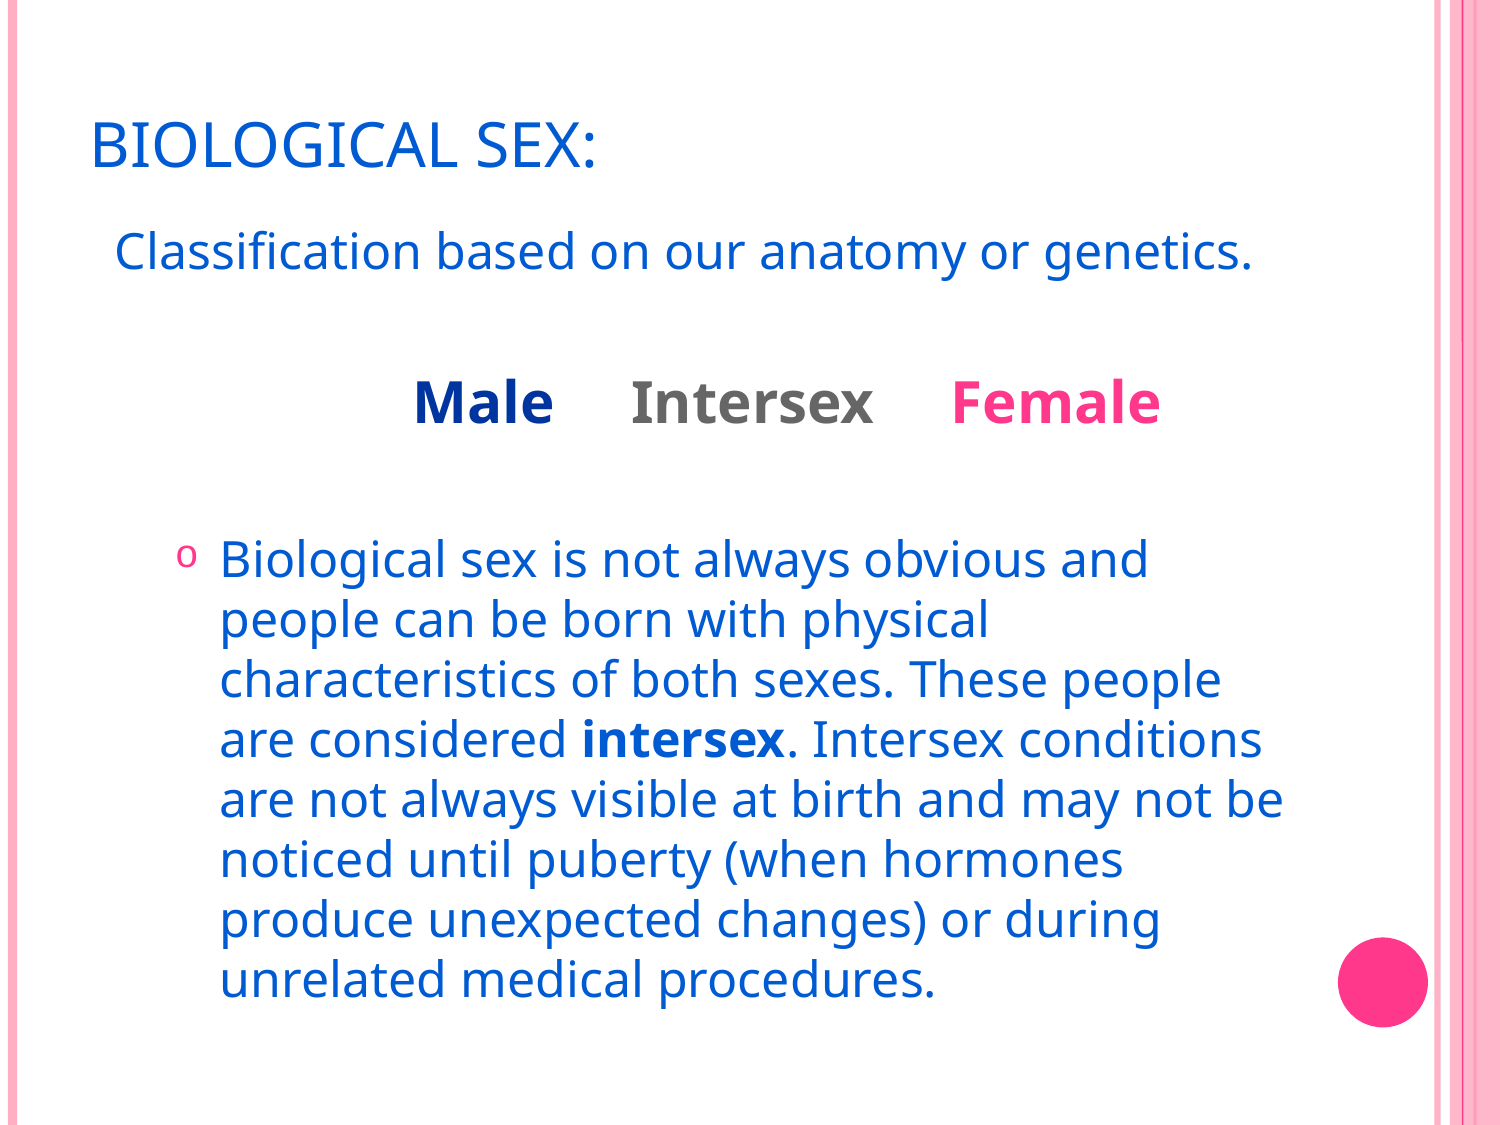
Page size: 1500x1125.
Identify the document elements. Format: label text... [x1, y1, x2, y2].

list Classification based on our anatomy or genetics. Male Intersex Female Biological sex is not always obvious and people can be born with physical characteristics of both sexes. These people are considered intersex. Intersex conditions are not always visible at birth and may not be noticed until puberty (when hormones produce unexpected changes) or during unrelated medical procedures. [99, 212, 1325, 1088]
title BIOLOGICAL SEX: [75, 45, 1300, 188]
